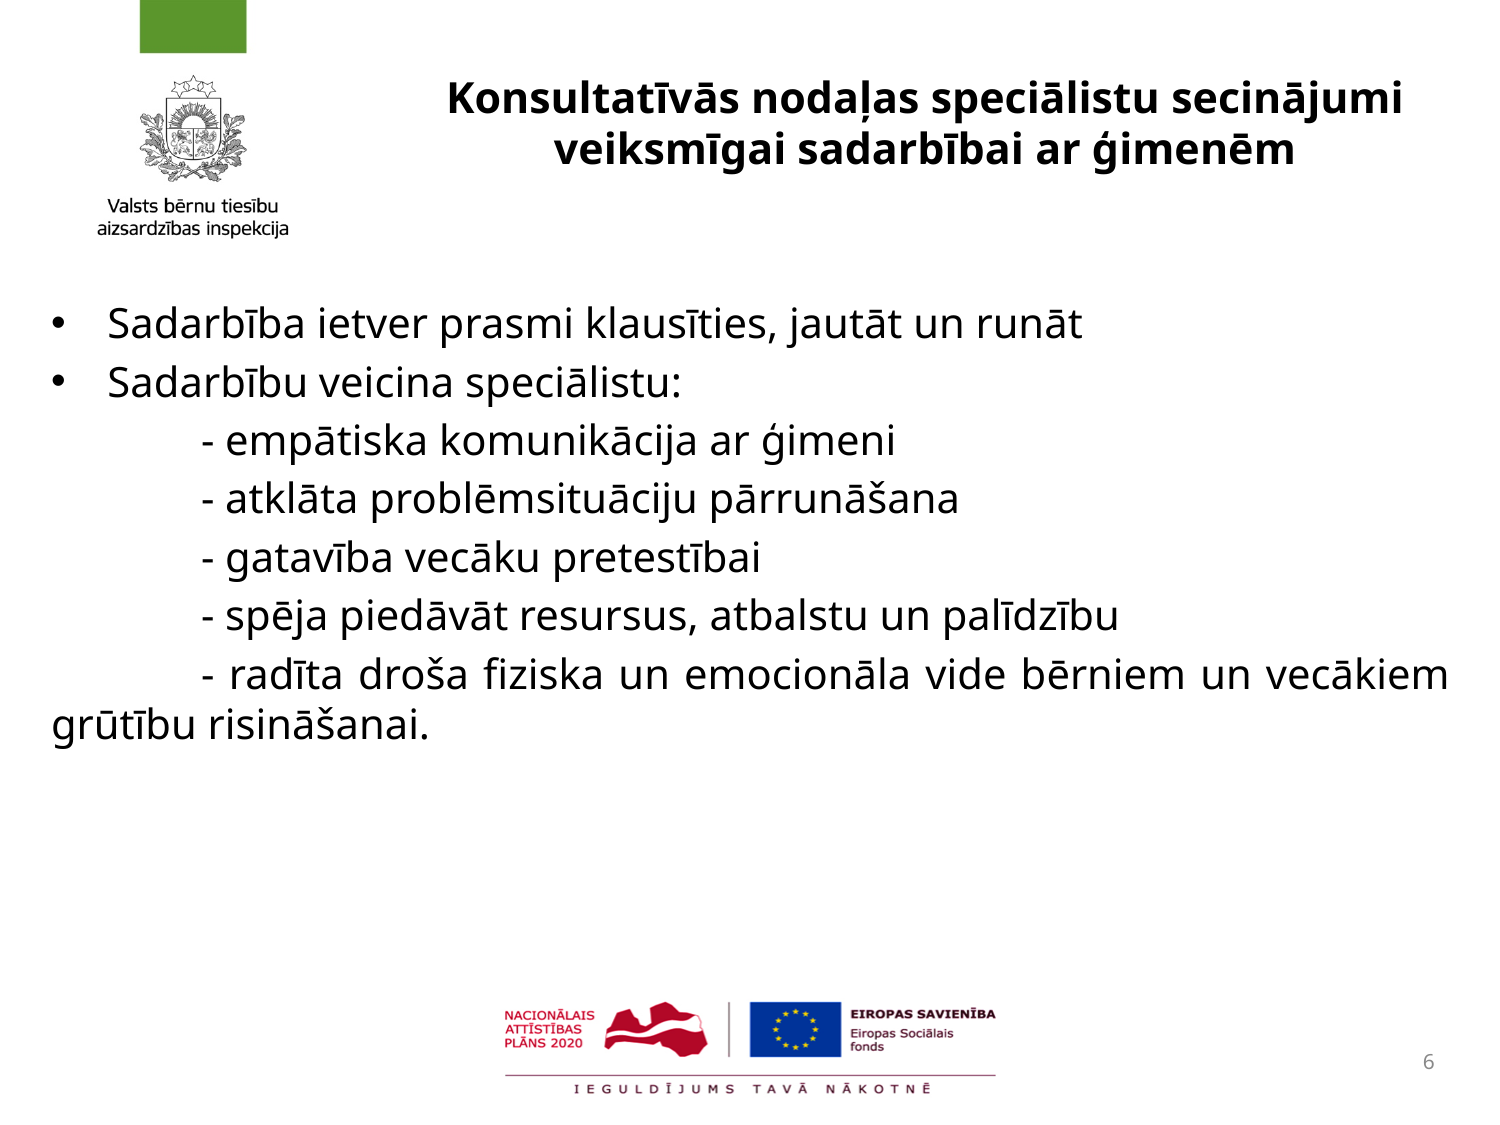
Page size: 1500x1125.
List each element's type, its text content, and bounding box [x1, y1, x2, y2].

picture [462, 978, 1038, 1125]
list Sadarbība ietver prasmi klausīties, jautāt un runāt Sadarbību veicina speciālistu: - empātiska komunikācija ar ģimeni - atklāta problēmsituāciju pārrunāšana - gatavība vecāku pretestībai - spēja piedāvāt resursus, atbalstu un palīdzību - radīta droša fiziska un emocionāla vide bērniem un vecākiem grūtību risināšanai. [35, 289, 1466, 1007]
title Konsultatīvās nodaļas speciālistu secinājumi veiksmīgai sadarbībai ar ģimenēm [425, 62, 1425, 233]
picture [48, 0, 338, 289]
slide_number 6 [1400, 1037, 1450, 1088]
